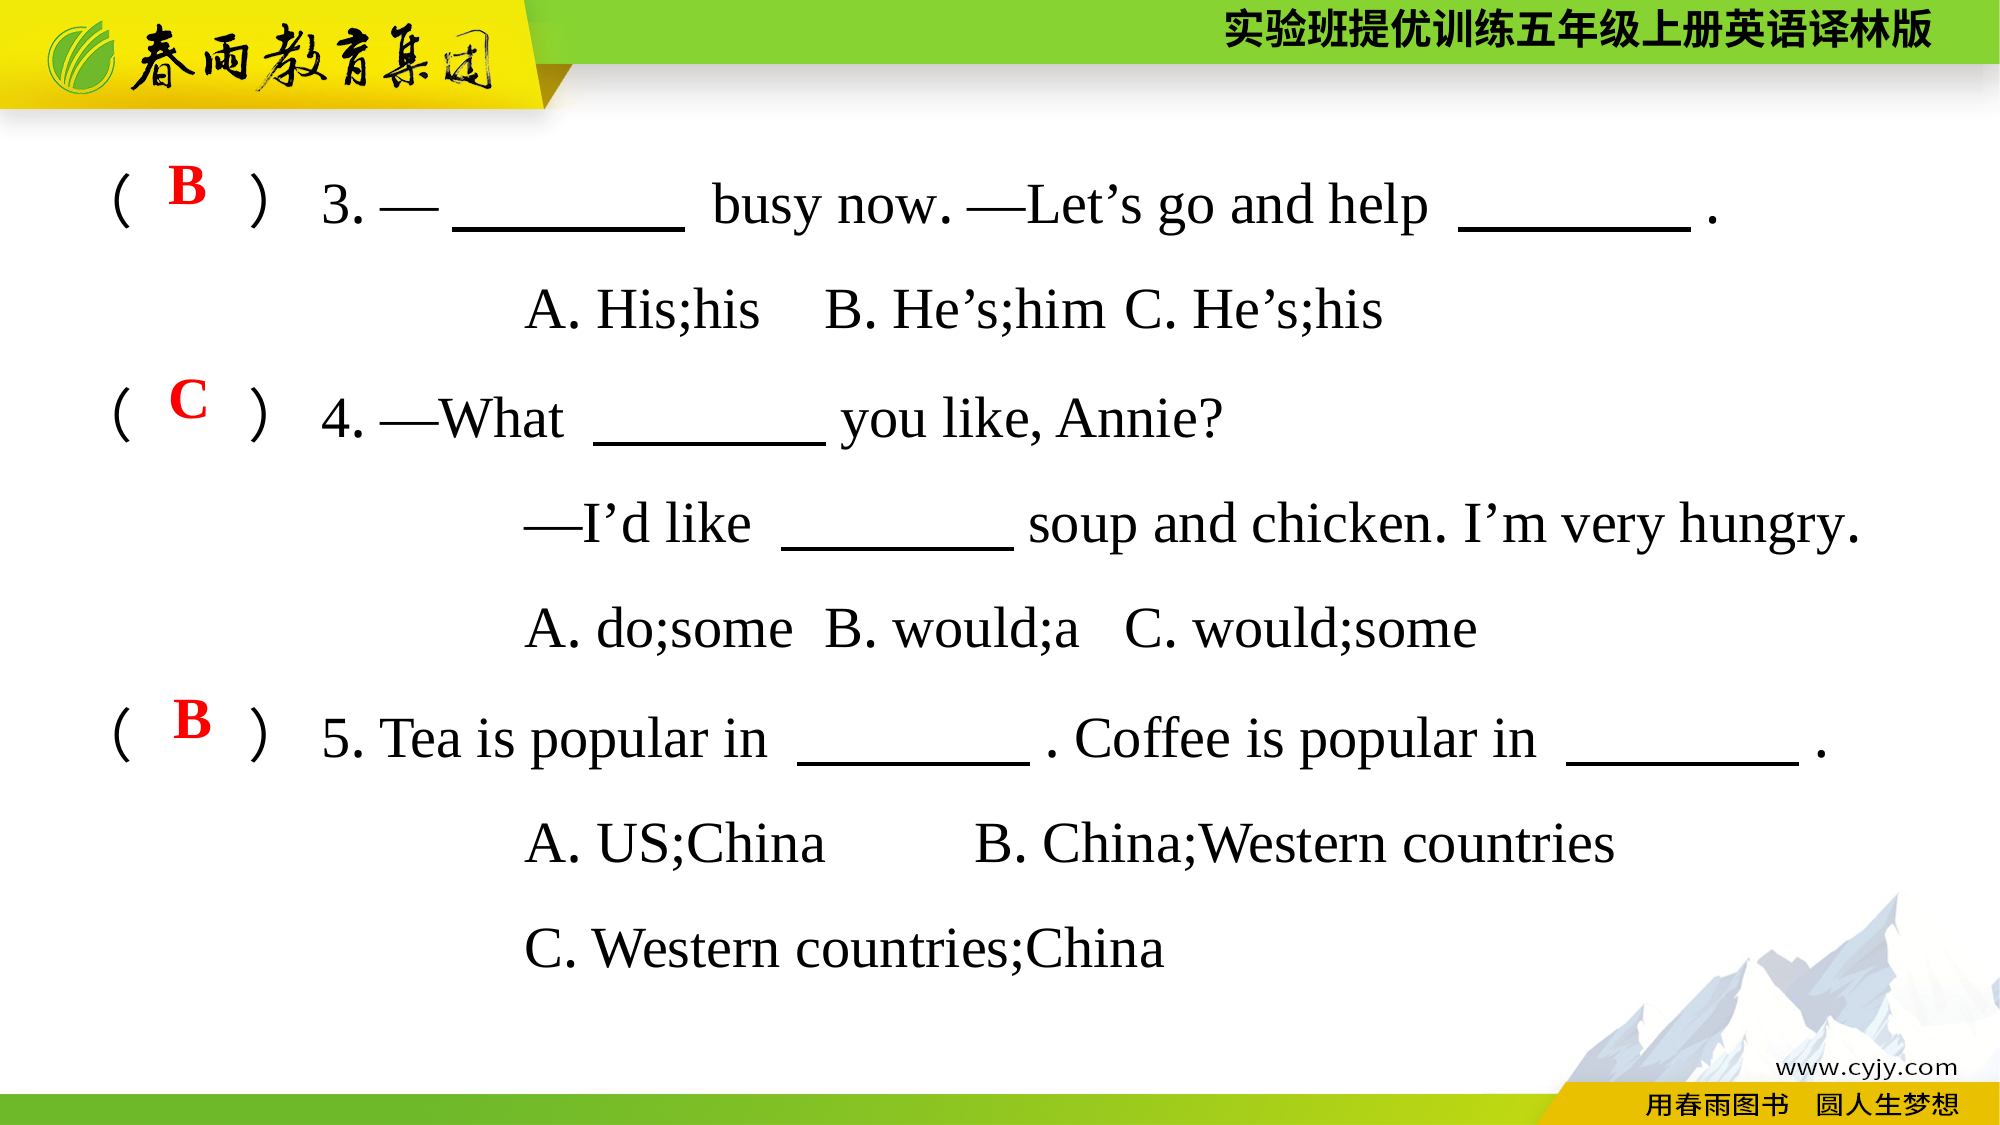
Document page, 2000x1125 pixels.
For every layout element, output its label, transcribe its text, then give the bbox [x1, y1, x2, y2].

text_box B [154, 139, 223, 224]
text_box （ ）5. Tea is popular in . Coffee is popular in . A. US;China B. China;Western countries C. Western countries;China [59, 656, 1944, 987]
picture [0, 0, 2000, 1125]
text_box （ ）4. —What you like, Annie? —I’d like soup and chicken. I’m very hungry. A. do;some B. would;a C. would;some [59, 337, 1944, 656]
text_box B [158, 672, 227, 758]
text_box C [153, 353, 226, 438]
list （ ）3. — busy now. —Let’s go and help . A. His;his B. He’s;him C. He’s;his [59, 122, 1944, 337]
